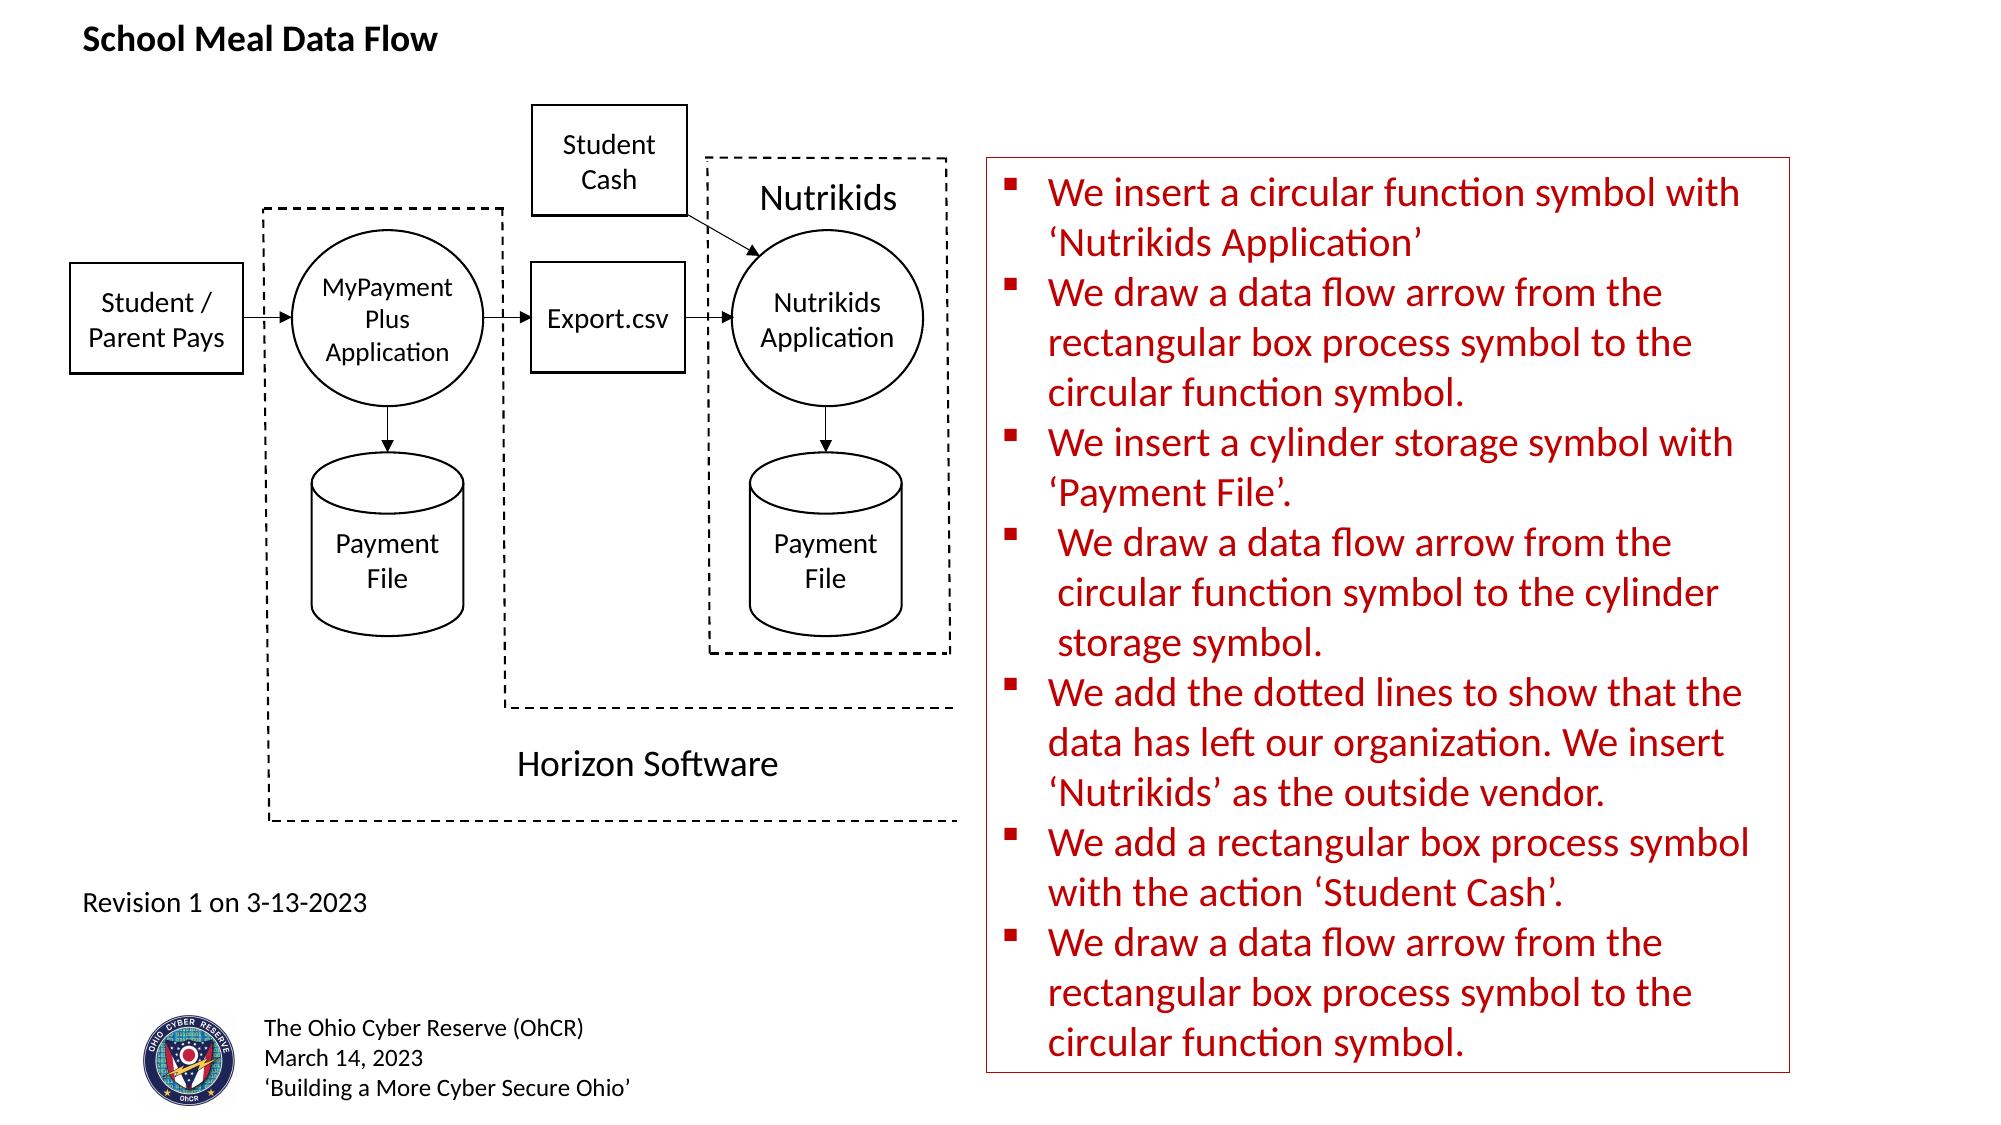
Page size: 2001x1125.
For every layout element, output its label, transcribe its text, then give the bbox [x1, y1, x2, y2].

picture [140, 1013, 238, 1108]
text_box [687, 214, 760, 256]
text_box Nutrikids Application [730, 229, 925, 408]
text_box Payment File [310, 451, 465, 638]
text_box School Meal Data Flow [68, 6, 706, 67]
text_box We insert a circular function symbol with ‘Nutrikids Application’ We draw a data flow arrow from the rectangular box process symbol to the circular function symbol. We insert a cylinder storage symbol with ‘Payment File’. We draw a data flow arrow from the circular function symbol to the cylinder storage symbol. We add the dotted lines to show that the data has left our organization. We insert ‘Nutrikids’ as the outside vendor. We add a rectangular box process symbol with the action ‘Student Cash’. We draw a data flow arrow from the rectangular box process symbol to the circular function symbol. [986, 157, 1790, 1073]
text_box The Ohio Cyber Reserve (OhCR) March 14, 2023 ‘Building a More Cyber Secure Ohio’ [249, 1004, 647, 1109]
text_box Export.csv [530, 261, 686, 374]
text_box Horizon Software [502, 731, 852, 792]
text_box Revision 1 on 3-13-2023 [68, 876, 679, 926]
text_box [946, 157, 951, 655]
text_box Student Cash [531, 104, 688, 217]
text_box Payment File [748, 451, 903, 638]
text_box MyPaymentPlus Application [290, 229, 485, 408]
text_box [263, 208, 270, 821]
text_box Student / Parent Pays [69, 262, 244, 375]
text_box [502, 208, 506, 708]
text_box Nutrikids [744, 165, 913, 226]
